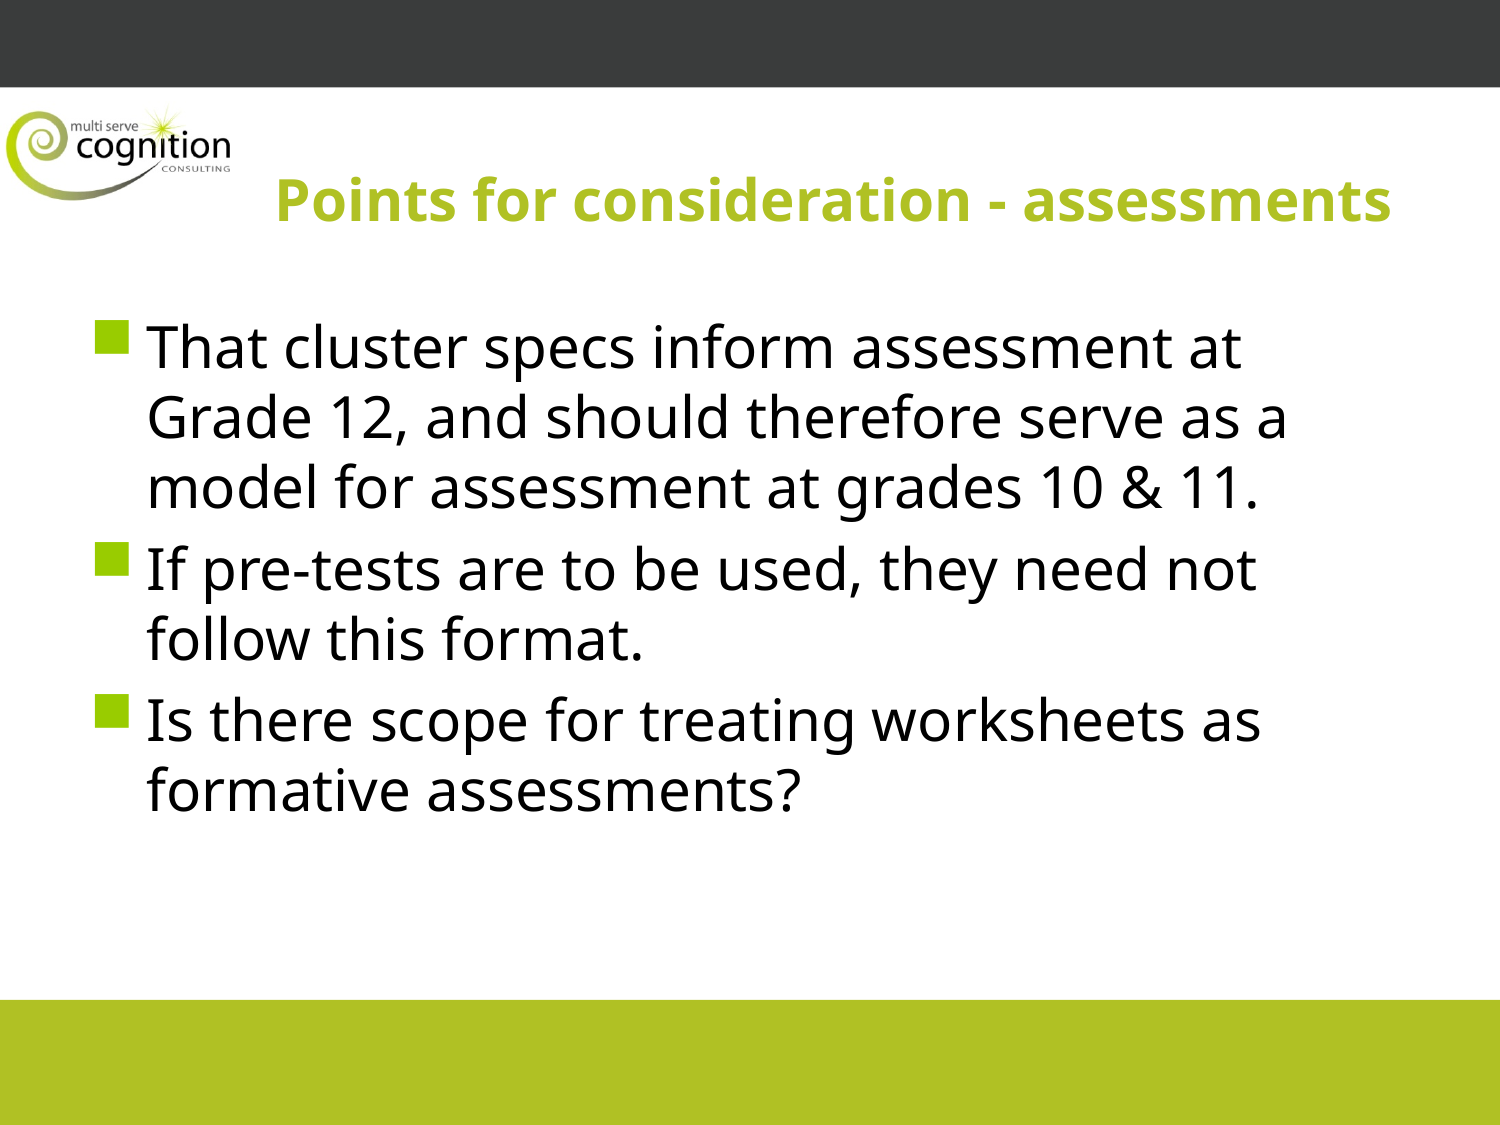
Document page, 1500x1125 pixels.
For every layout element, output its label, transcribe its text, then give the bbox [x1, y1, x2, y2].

title Points for consideration - assessments [241, 113, 1426, 283]
picture [0, 101, 237, 207]
list That cluster specs inform assessment at Grade 12, and should therefore serve as a model for assessment at grades 10 & 11. If pre-tests are to be used, they need not follow this format. Is there scope for treating worksheets as formative assessments? [74, 302, 1426, 977]
